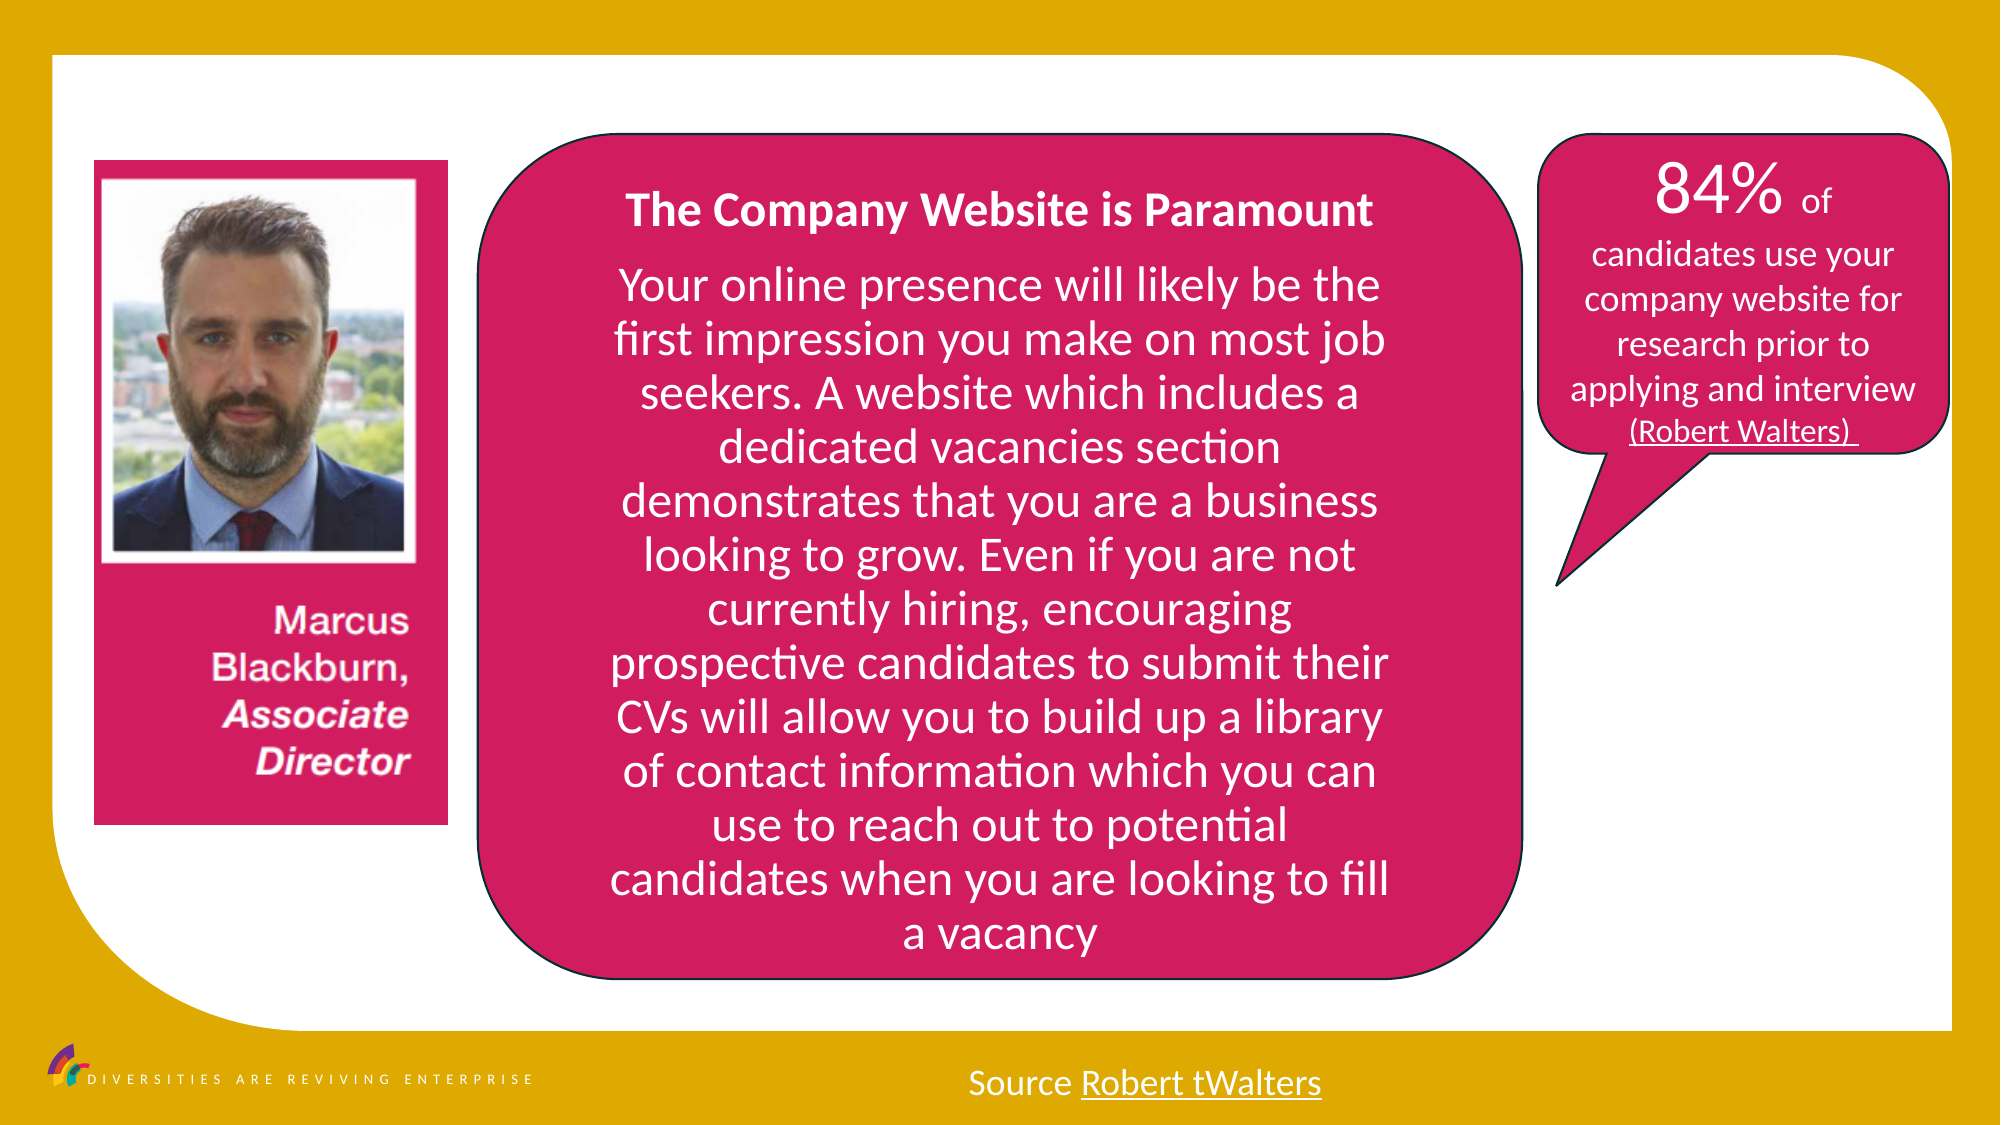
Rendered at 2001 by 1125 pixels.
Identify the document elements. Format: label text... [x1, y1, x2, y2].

text_box 84% of candidates use your company website for research prior to applying and interview (Robert Walters) [1537, 132, 1950, 587]
text_box [476, 132, 1524, 981]
list The Company Website is Paramount Your online presence will likely be the first impression you make on most job seekers. A website which includes a dedicated vacancies section demonstrates that you are a business looking to grow. Even if you are not currently hiring, encouraging prospective candidates to submit their CVs will allow you to build up a library of contact information which you can use to reach out to potential candidates when you are looking to fill a vacancy [586, 176, 1414, 808]
text_box Source Robert tWalters [953, 1050, 1337, 1111]
picture [94, 160, 448, 825]
